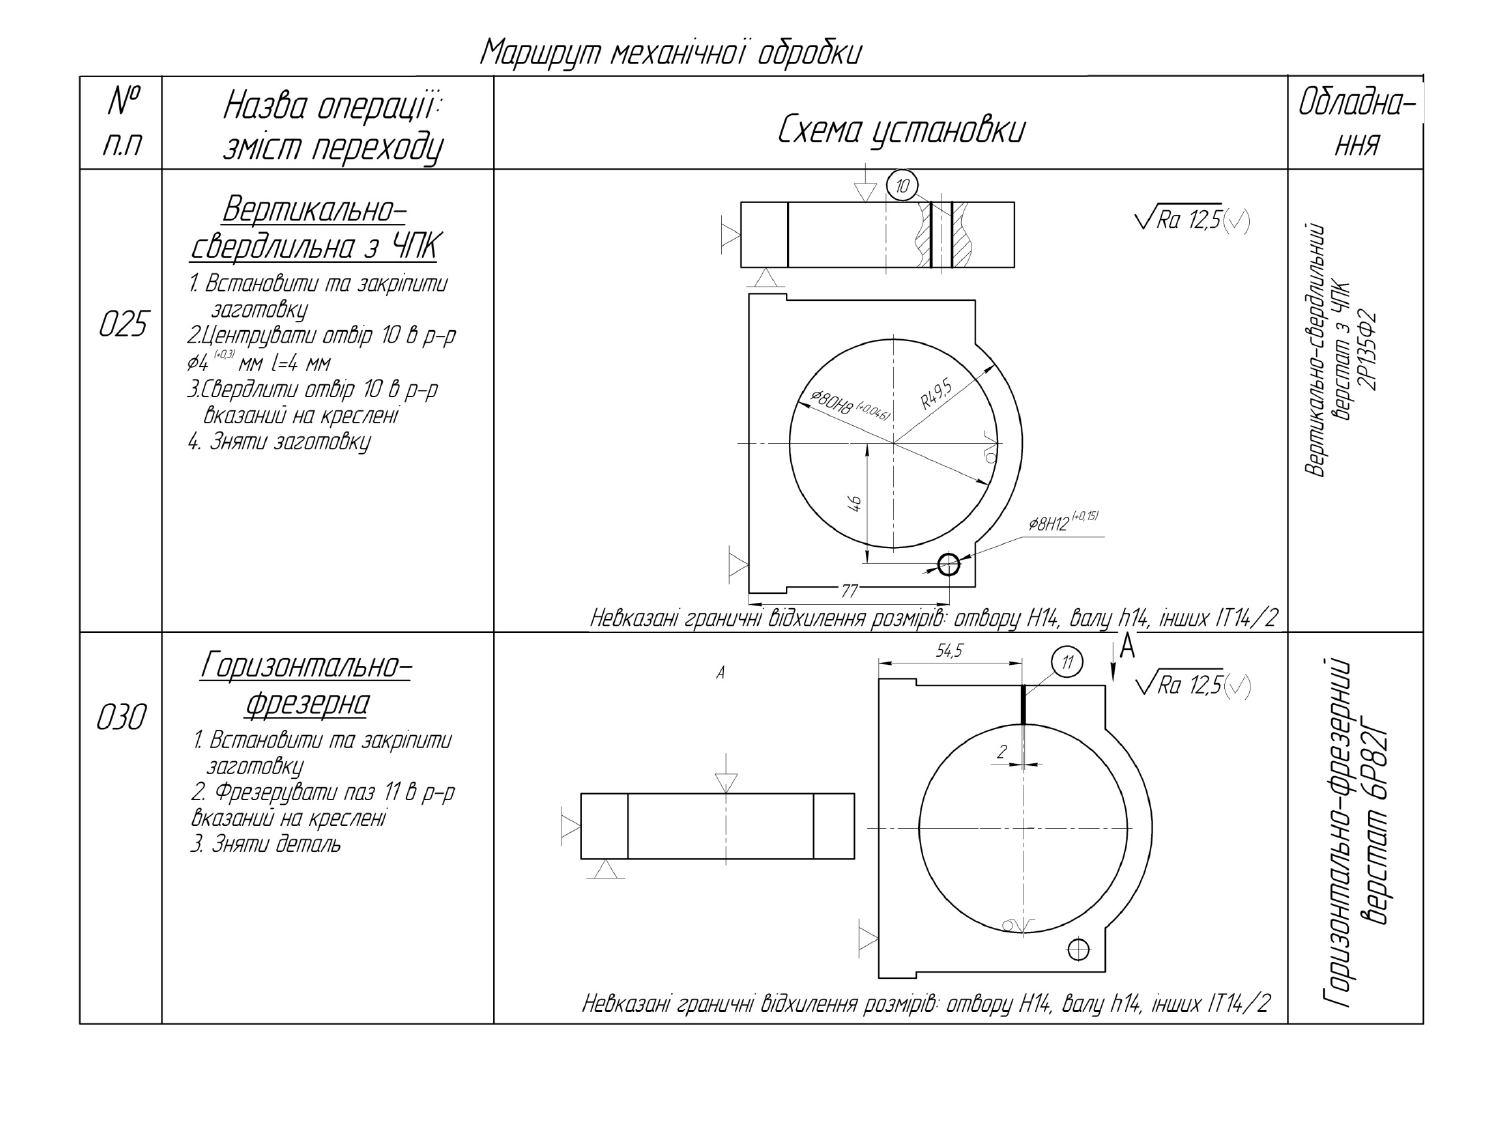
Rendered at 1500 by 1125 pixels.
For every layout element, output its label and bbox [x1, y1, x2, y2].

list [78, 33, 1426, 1026]
